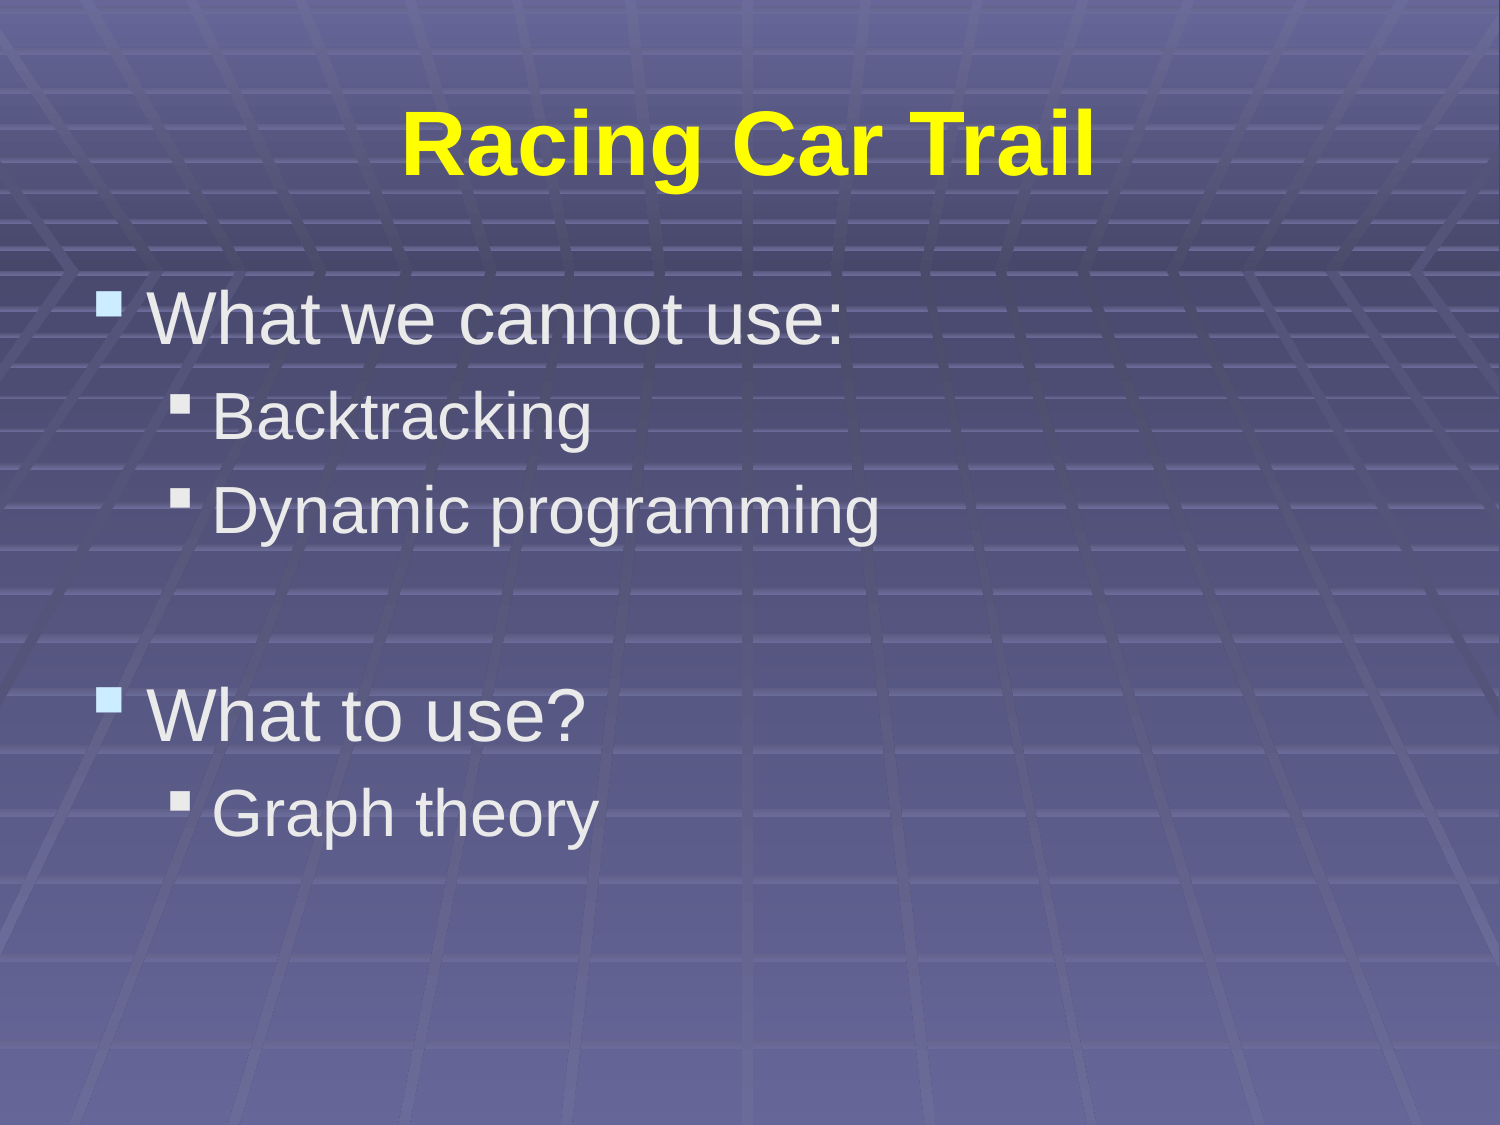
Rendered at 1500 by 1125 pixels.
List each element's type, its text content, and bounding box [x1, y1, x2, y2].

list What we cannot use: Backtracking Dynamic programming What to use? Graph theory [74, 261, 1425, 1001]
title Racing Car Trail [74, 44, 1425, 233]
